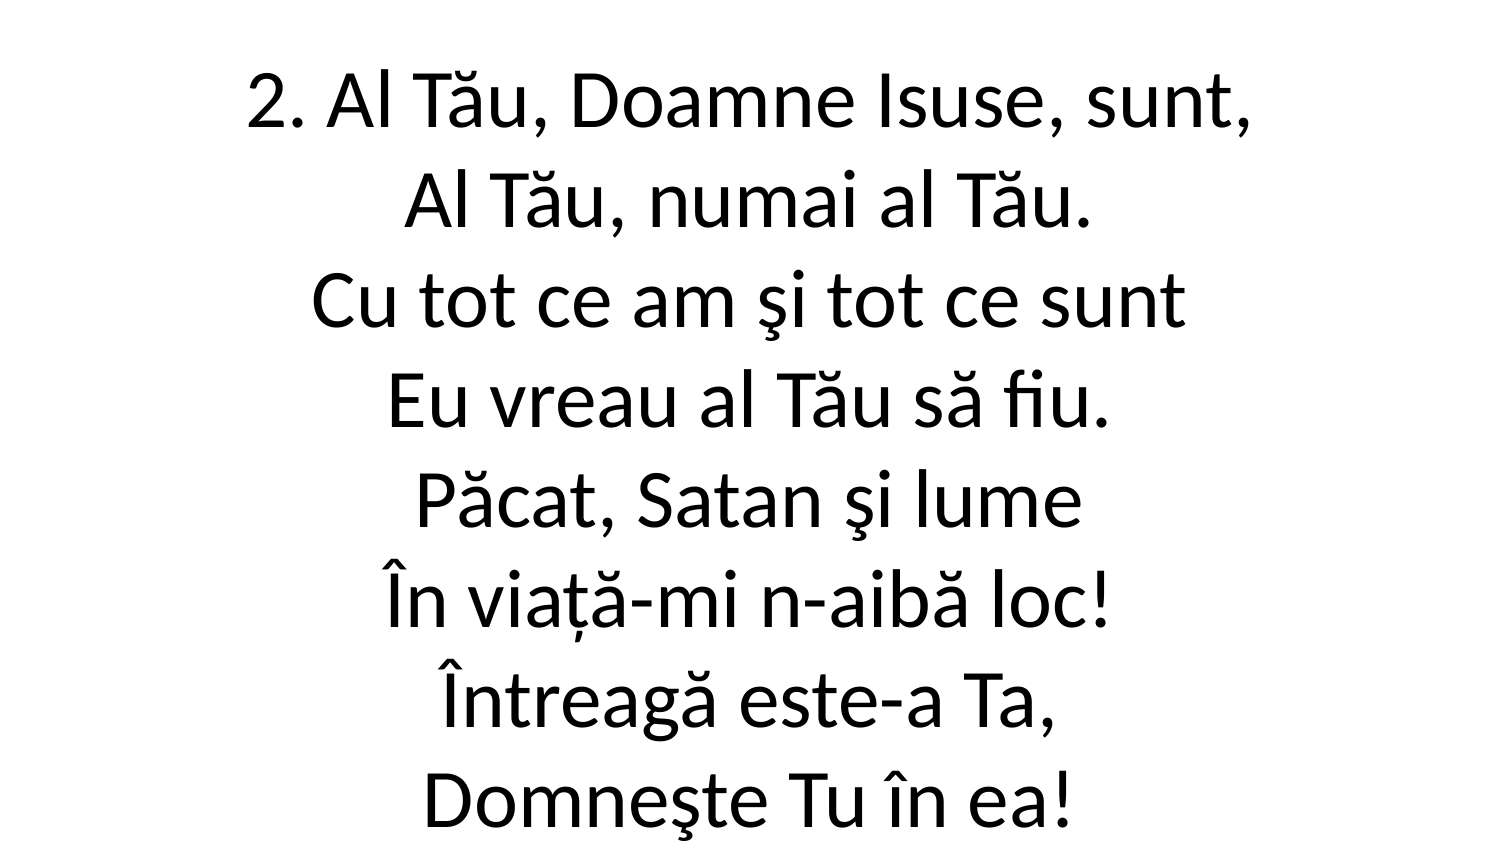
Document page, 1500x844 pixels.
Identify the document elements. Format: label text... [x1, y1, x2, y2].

text_box 2. Al Tău, Doamne Isuse, sunt, Al Tău, numai al Tău. Cu tot ce am şi tot ce sunt Eu vreau al Tău să fiu. Păcat, Satan şi lume În viață-mi n-aibă loc! Întreagă este-a Ta, Domneşte Tu în ea! [230, 0, 1270, 844]
